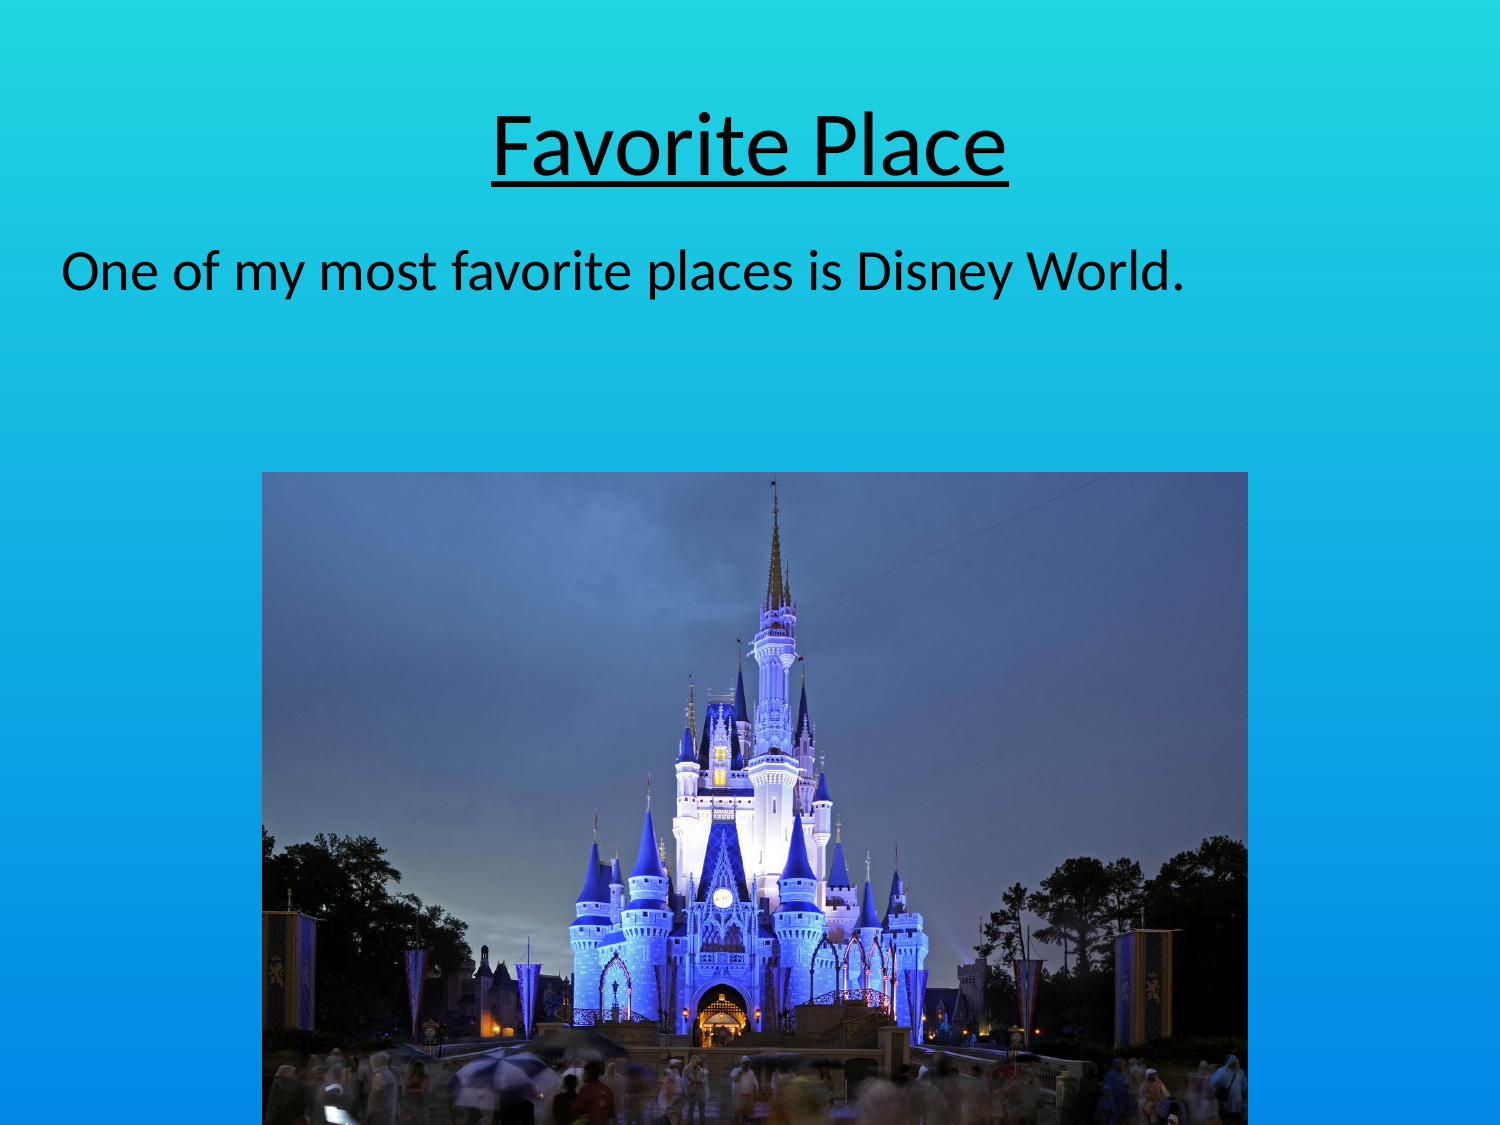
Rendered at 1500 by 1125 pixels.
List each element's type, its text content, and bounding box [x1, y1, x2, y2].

picture [0, 468, 1500, 1125]
picture [257, 891, 261, 902]
text_box One of my most favorite places is Disney World. [46, 224, 1497, 310]
title Favorite Place [75, 45, 1425, 224]
